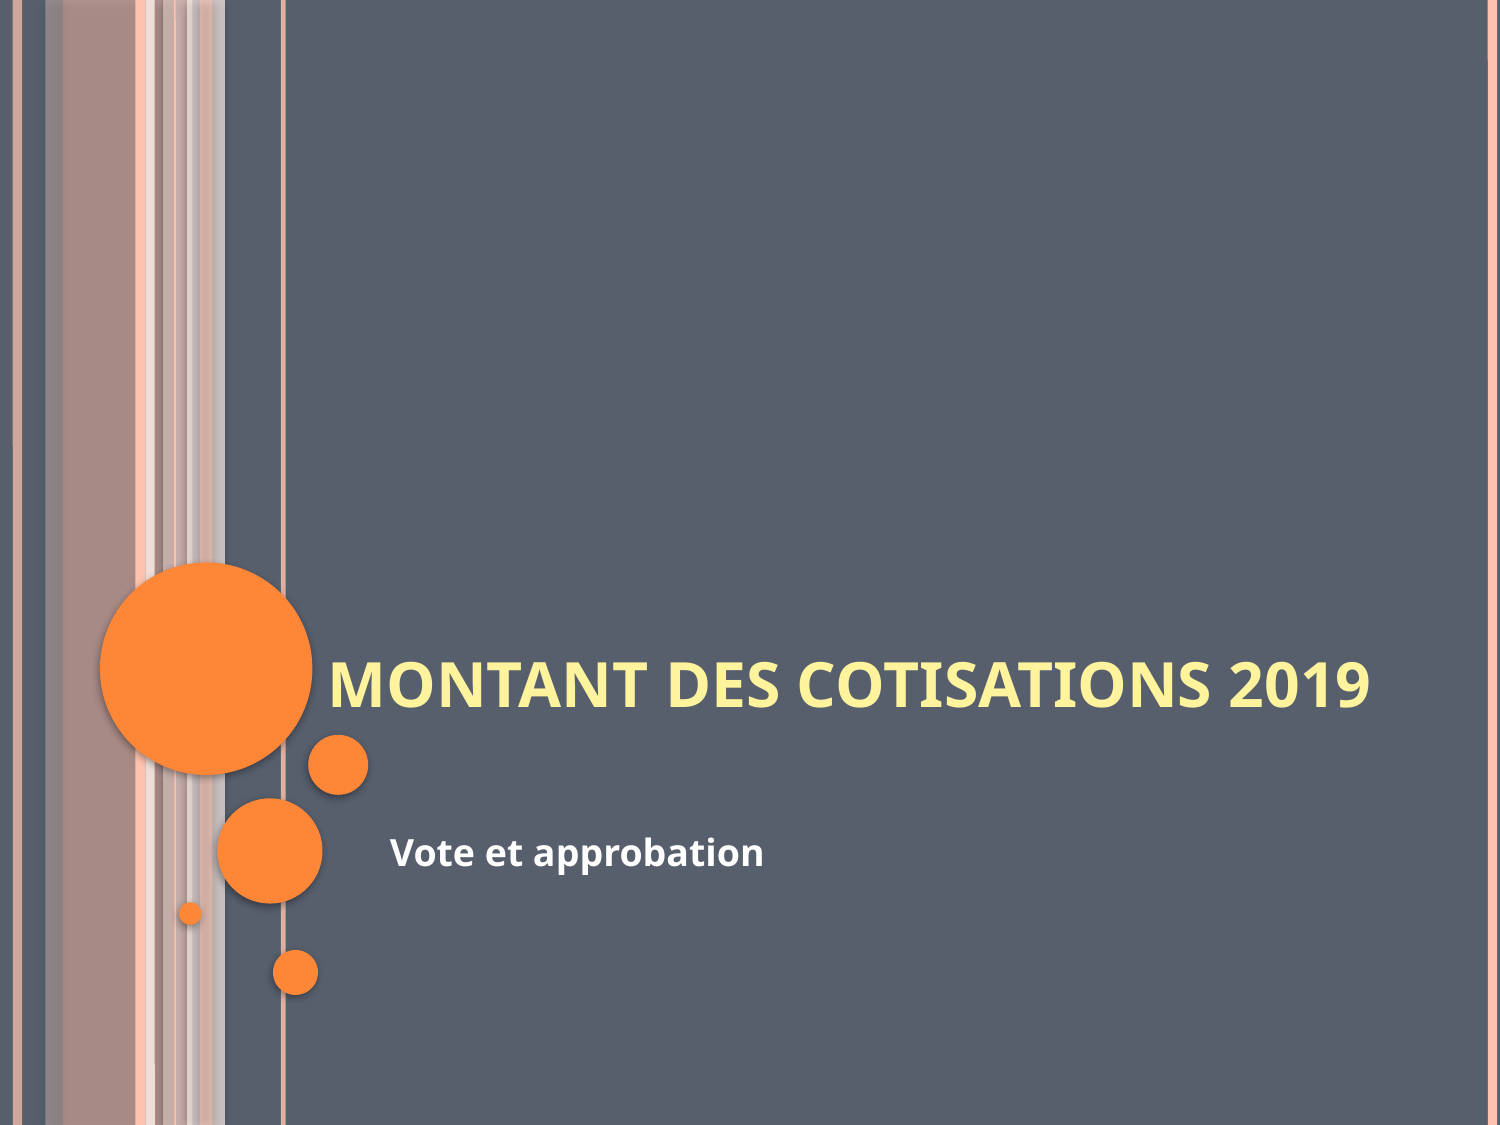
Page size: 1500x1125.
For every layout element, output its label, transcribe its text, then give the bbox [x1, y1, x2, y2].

title MONTANT DES COTISATIONS 2019 [312, 503, 1483, 727]
list Vote et approbation [375, 821, 1388, 1047]
